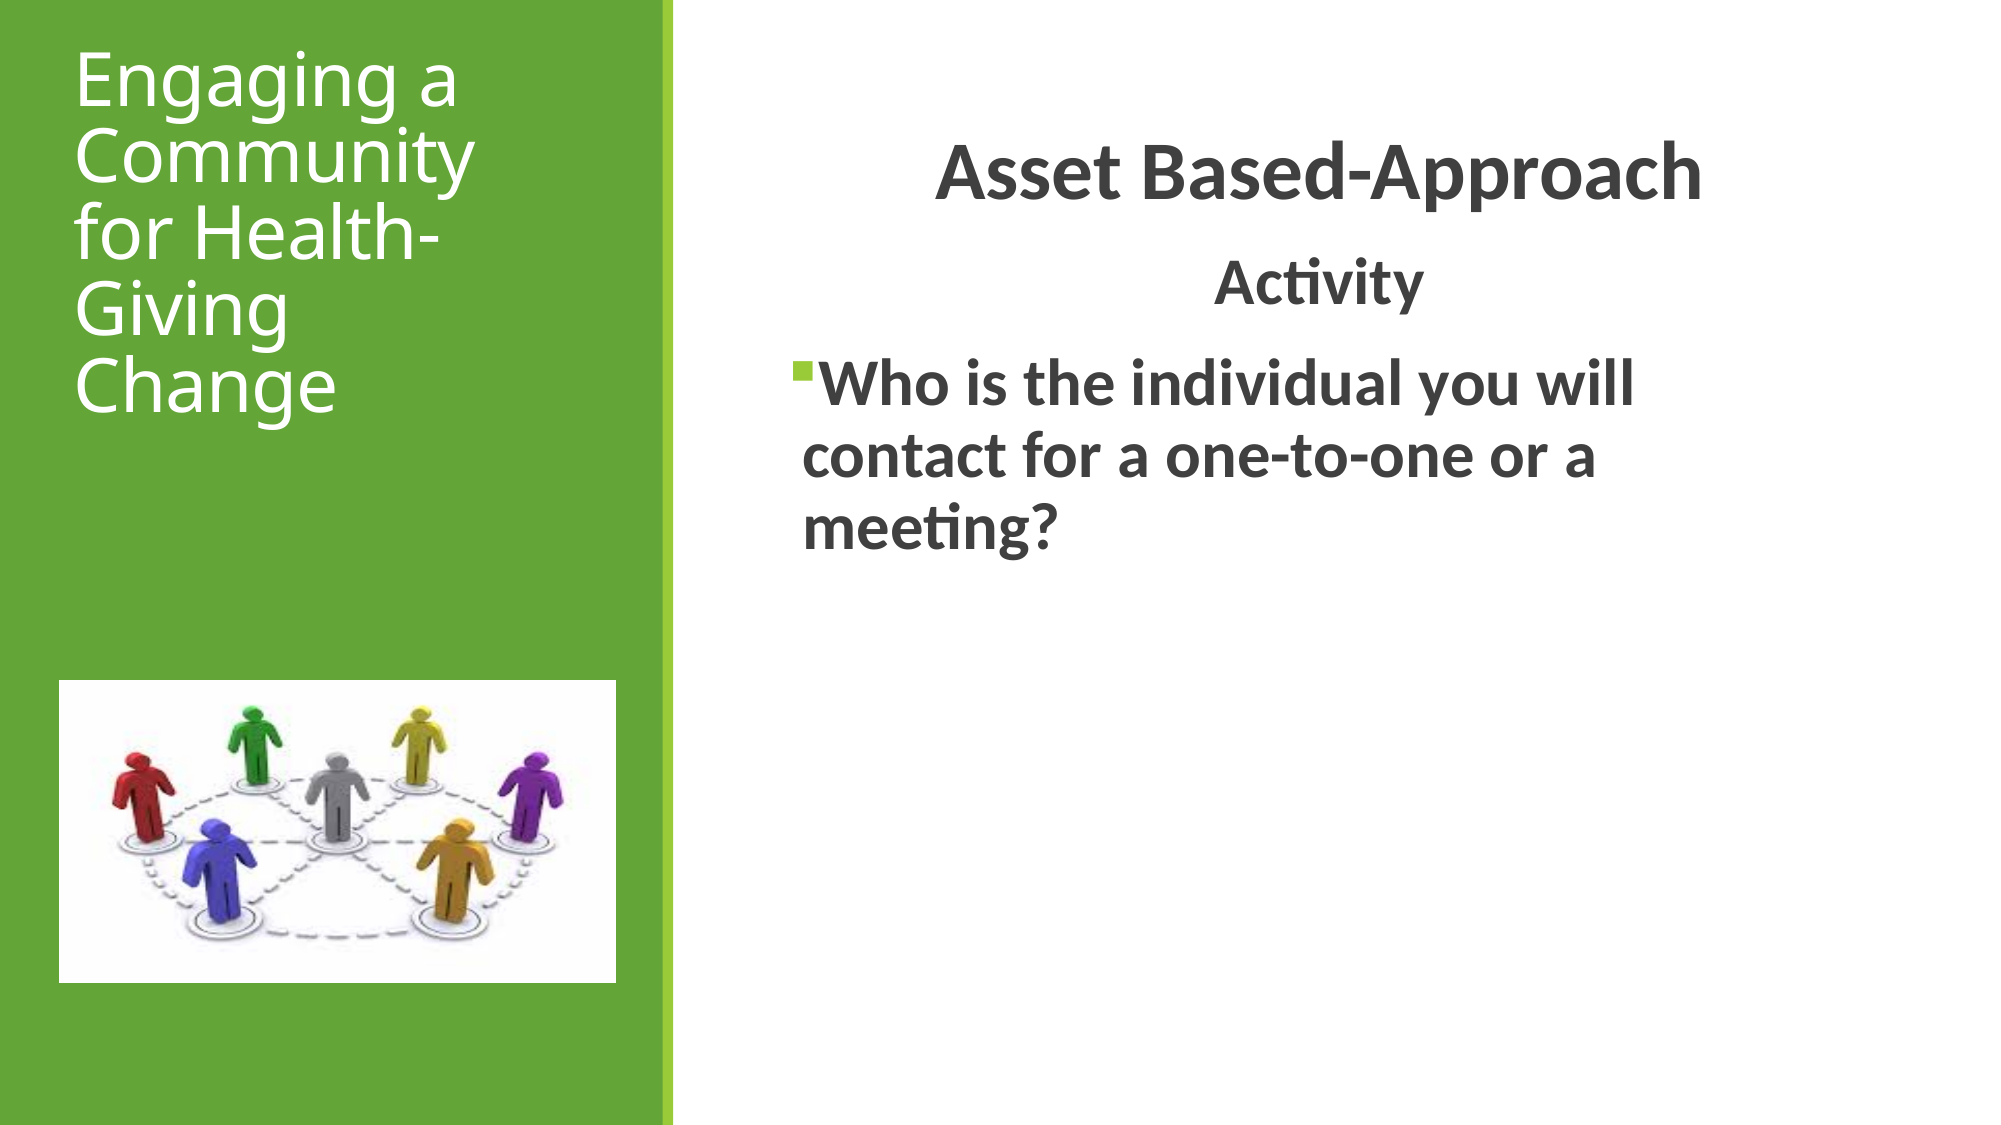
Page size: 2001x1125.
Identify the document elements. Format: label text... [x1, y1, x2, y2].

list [58, 680, 617, 983]
list Asset Based-Approach Activity Who is the individual you will contact for a one-to-one or a meeting? [787, 120, 1853, 983]
title Engaging a Community for Health-Giving Change [59, 59, 584, 435]
